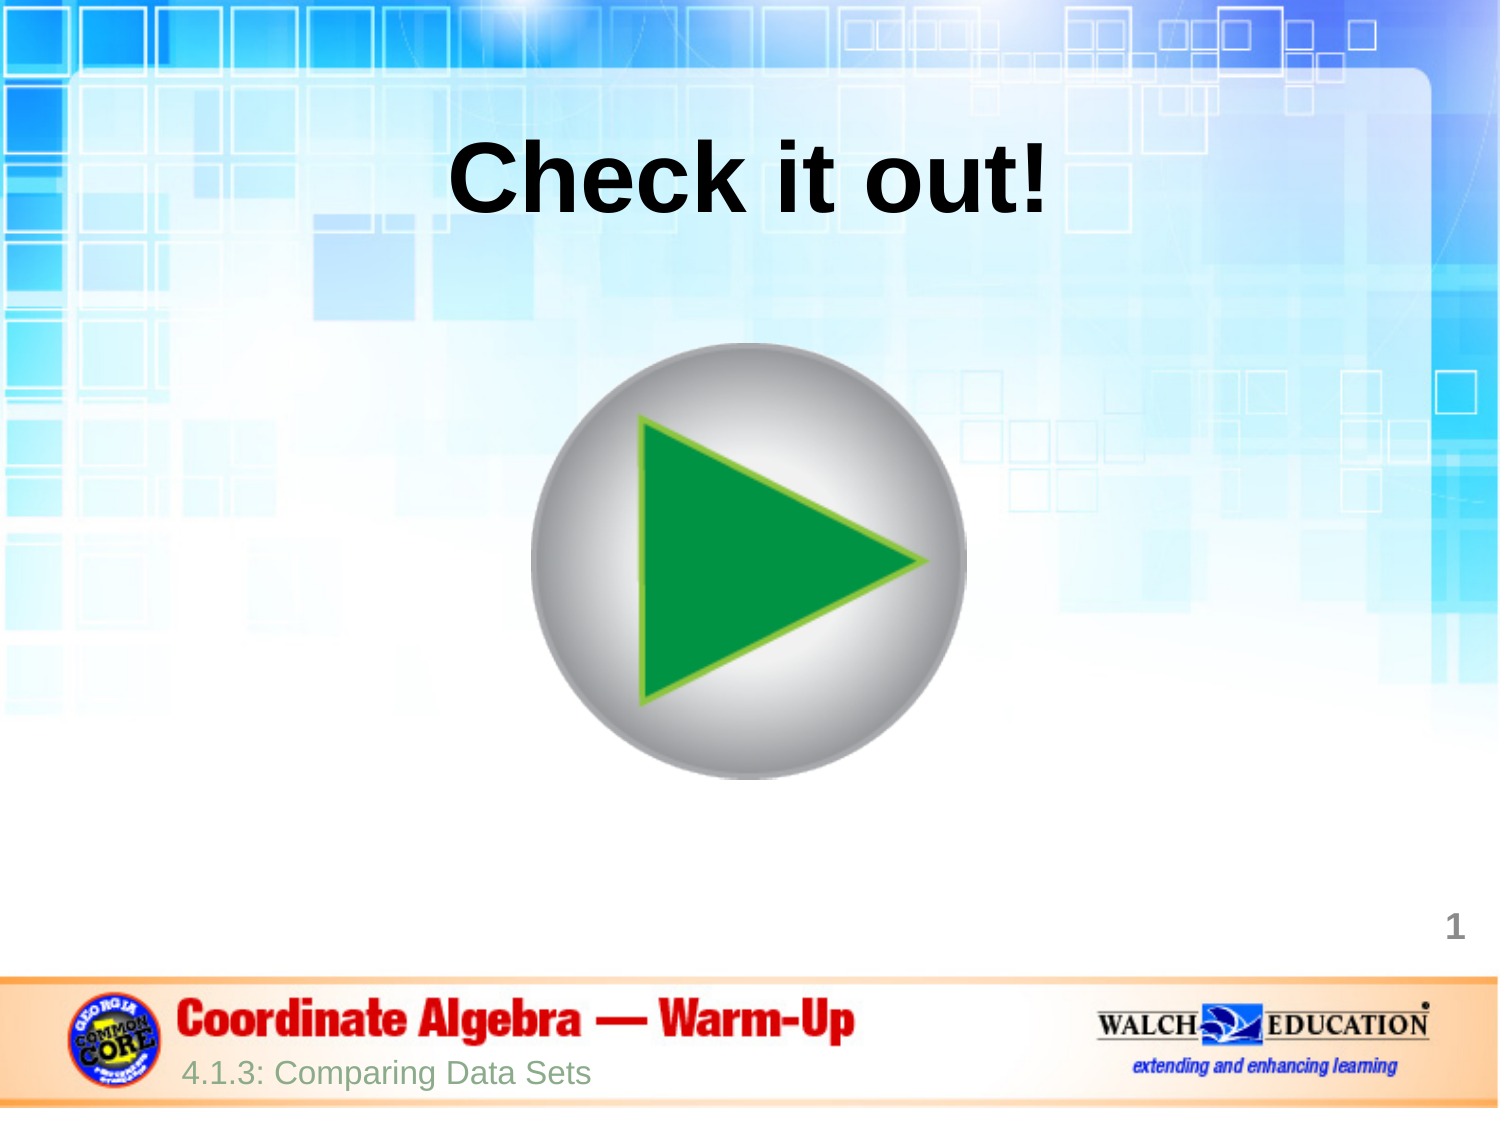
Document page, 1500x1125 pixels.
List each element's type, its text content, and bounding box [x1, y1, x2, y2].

footer 4.1.3: Comparing Data Sets [166, 1048, 1065, 1094]
picture [0, 0, 1500, 1108]
subtitle Check it out! [105, 105, 1394, 925]
slide_number 1 [1361, 901, 1481, 949]
